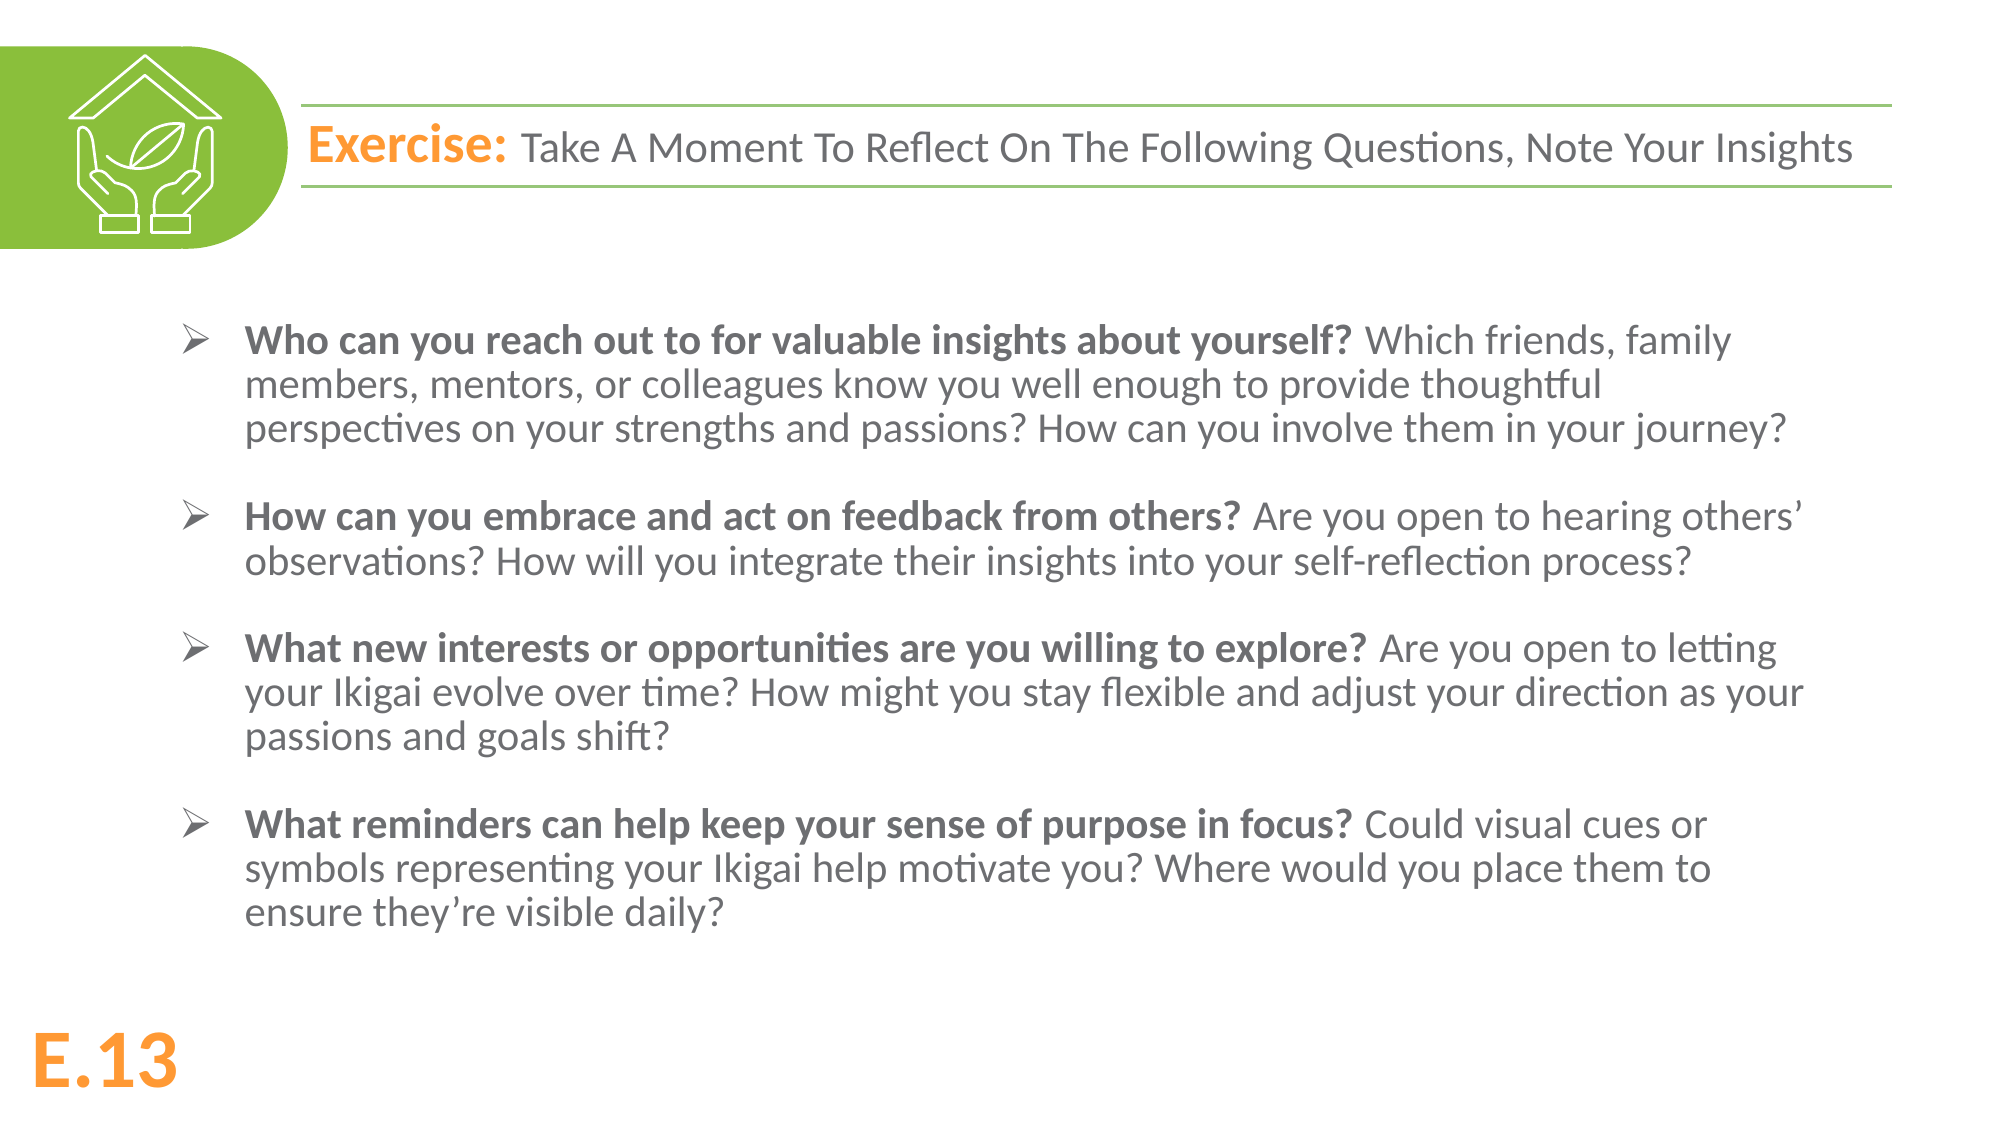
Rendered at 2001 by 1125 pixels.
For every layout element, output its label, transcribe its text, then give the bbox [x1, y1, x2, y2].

text_box [0, 46, 288, 249]
text_box E.13 [11, 1019, 300, 1125]
list Exercise: Take A Moment To Reflect On The Following Questions, Note Your Insights [287, 77, 1893, 249]
list Who can you reach out to for valuable insights about yourself? Which friends, family members, mentors, or colleagues know you well enough to provide thoughtful perspectives on your strengths and passions? How can you involve them in your journey? How can you embrace and act on feedback from others? Are you open to hearing others’ observations? How will you integrate their insights into your self-reflection process? What new interests or opportunities are you willing to explore? Are you open to letting your Ikigai evolve over time? How might you stay flexible and adjust your direction as your passions and goals shift? What reminders can help keep your sense of purpose in focus? Could visual cues or symbols representing your Ikigai help motivate you? Where would you place them to ensure they’re visible daily? [106, 301, 1846, 969]
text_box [68, 54, 222, 233]
